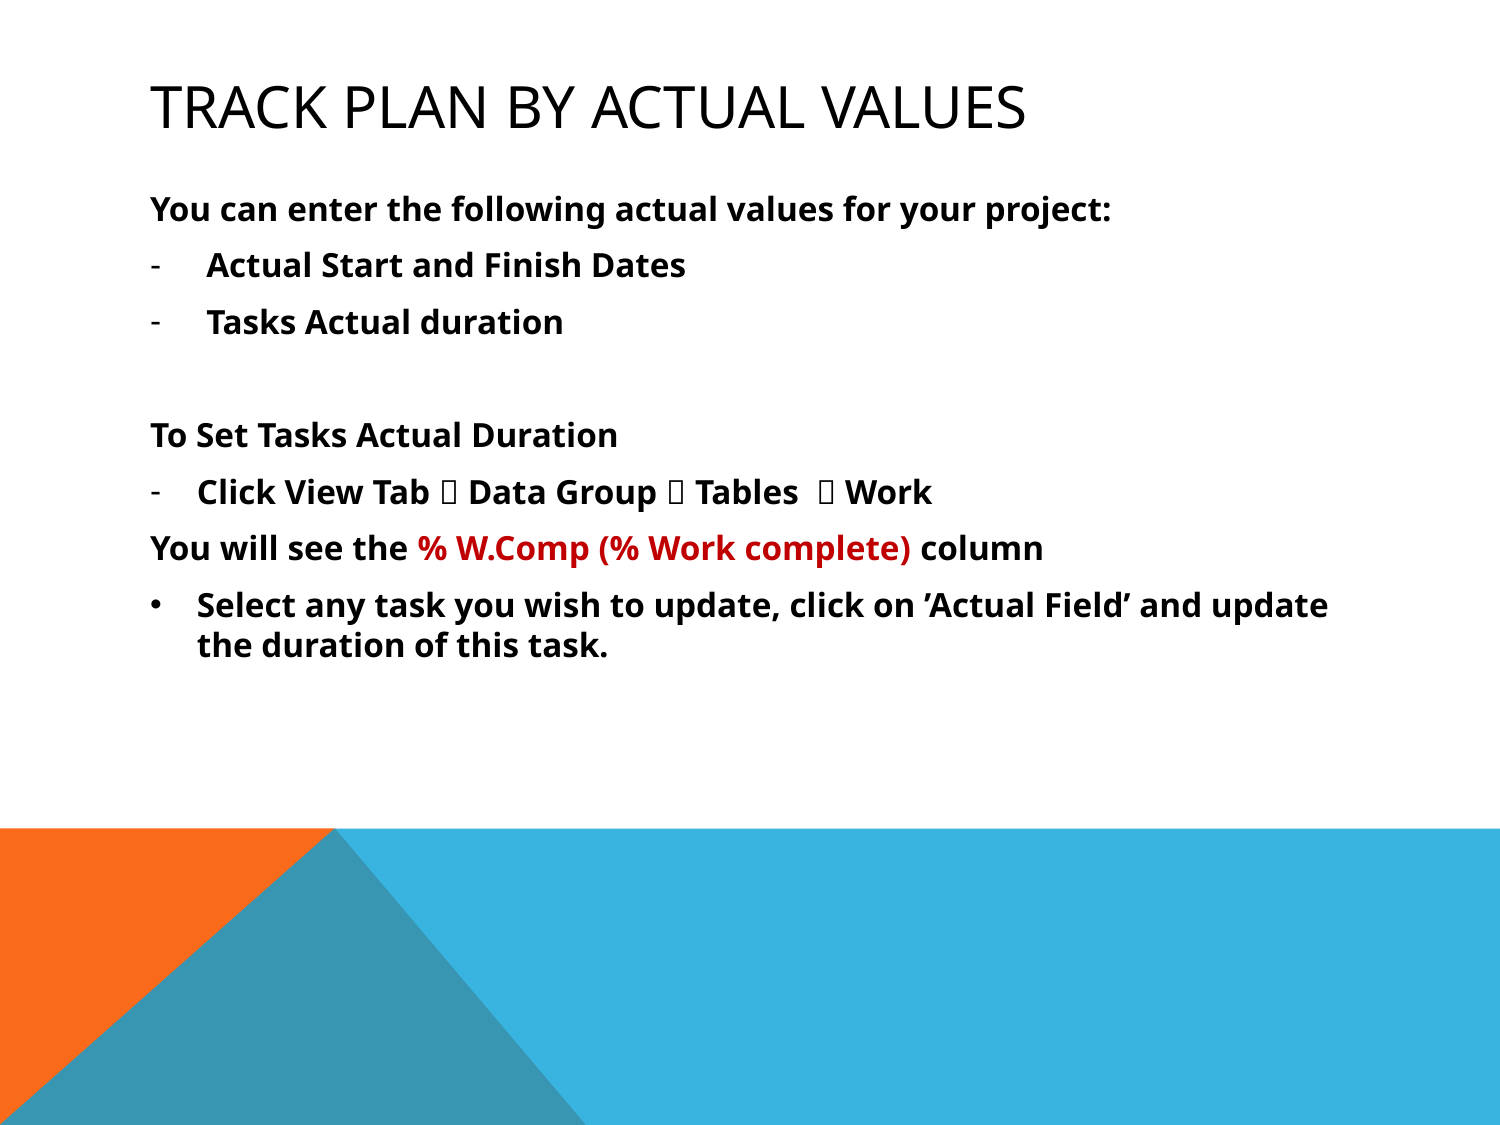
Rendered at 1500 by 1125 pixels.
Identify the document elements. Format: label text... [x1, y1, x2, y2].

list You can enter the following actual values for your project: Actual Start and Finish Dates Tasks Actual duration To Set Tasks Actual Duration Click View Tab  Data Group  Tables  Work You will see the % W.Comp (% Work complete) column Select any task you wish to update, click on ’Actual Field’ and update the duration of this task. [135, 180, 1369, 768]
title Track plan by actual values [135, 60, 1369, 150]
